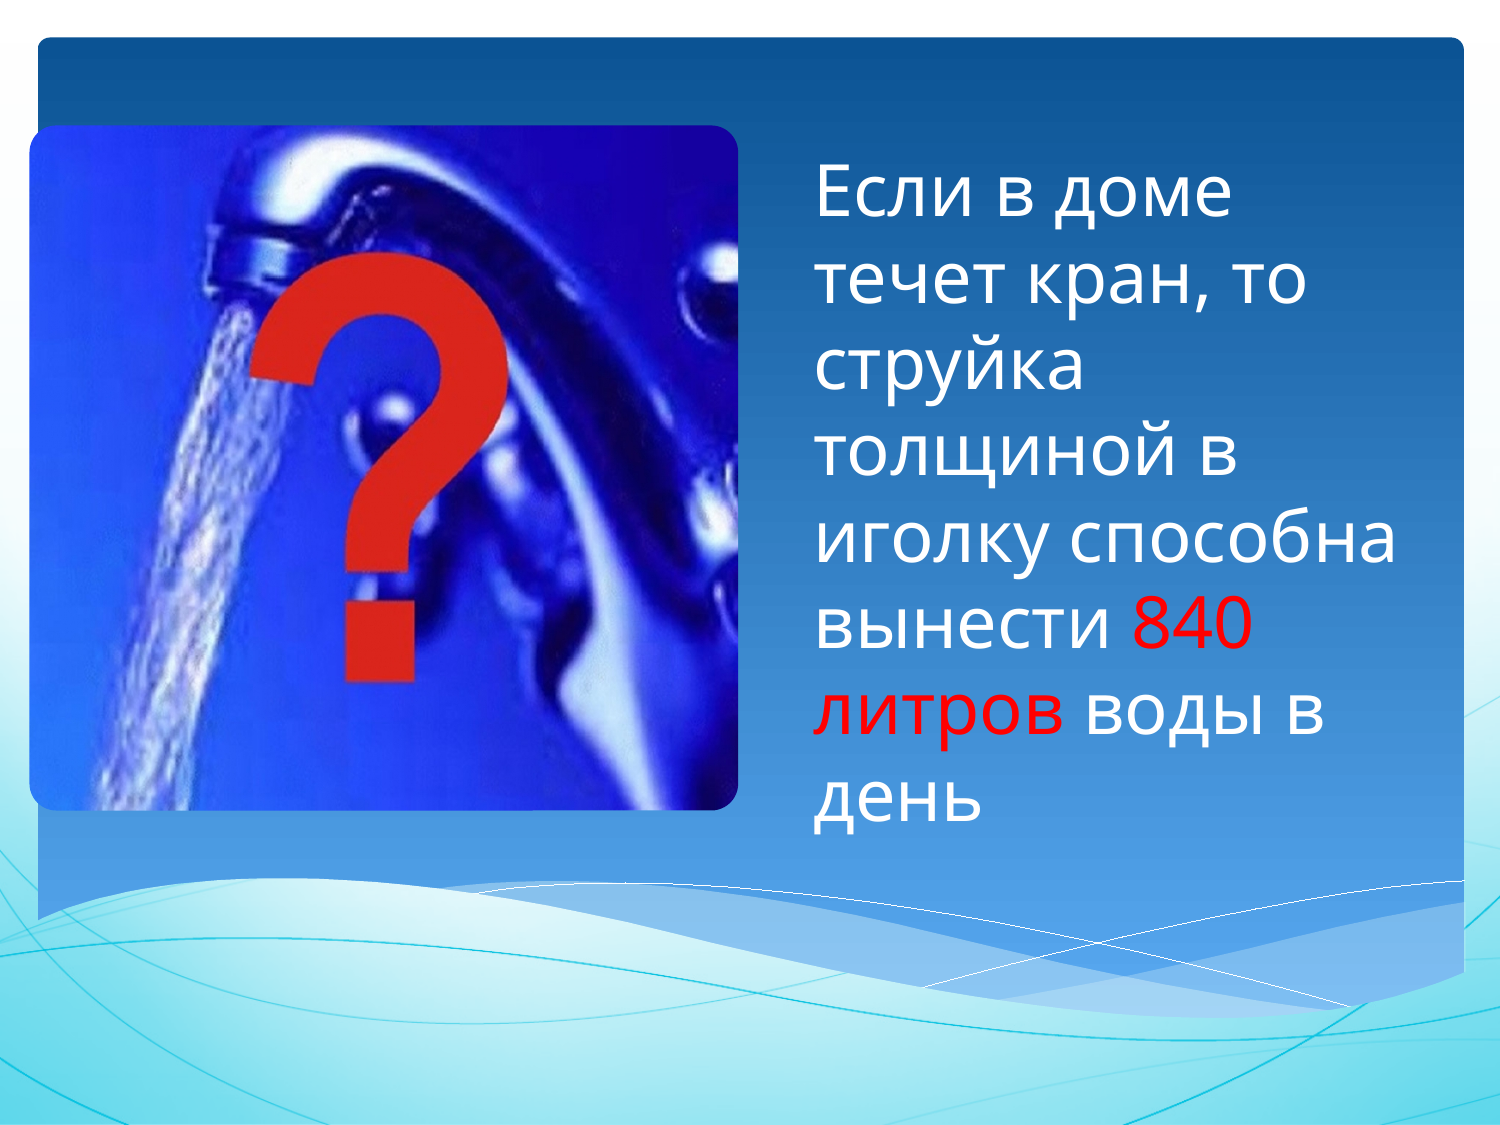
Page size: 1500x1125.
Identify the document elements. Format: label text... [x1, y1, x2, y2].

list Если в доме течет кран, то струйка толщиной в иголку способна вынести 840 литров воды в день [798, 137, 1425, 855]
picture [29, 125, 739, 811]
